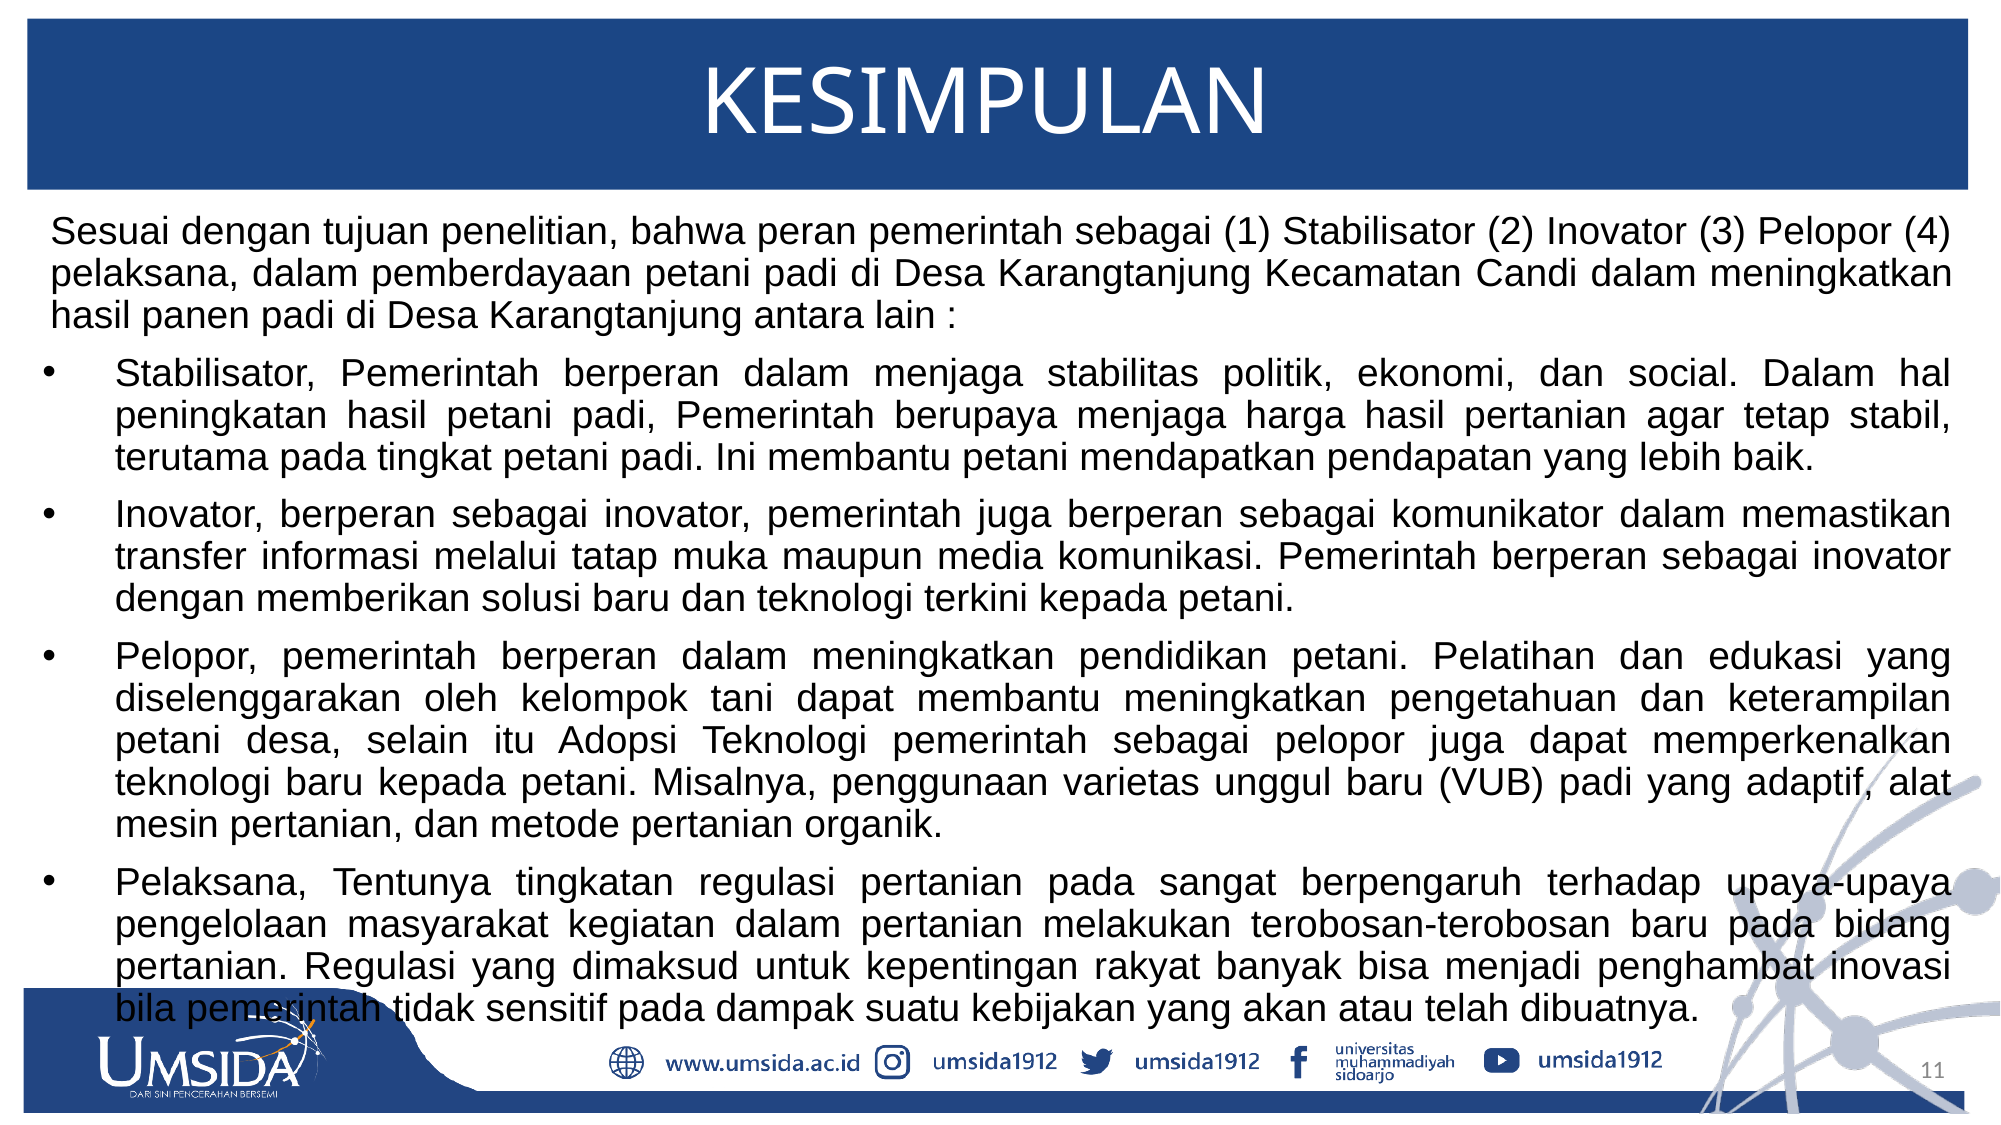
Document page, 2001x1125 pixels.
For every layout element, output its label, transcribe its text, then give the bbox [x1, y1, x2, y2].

title KESIMPULAN [27, 18, 1969, 190]
list Sesuai dengan tujuan penelitian, bahwa peran pemerintah sebagai (1) Stabilisator (2) Inovator (3) Pelopor (4) pelaksana, dalam pemberdayaan petani padi di Desa Karangtanjung Kecamatan Candi dalam meningkatkan hasil panen padi di Desa Karangtanjung antara lain : Stabilisator, Pemerintah berperan dalam menjaga stabilitas politik, ekonomi, dan social. Dalam hal peningkatan hasil petani padi, Pemerintah berupaya menjaga harga hasil pertanian agar tetap stabil, terutama pada tingkat petani padi. Ini membantu petani mendapatkan pendapatan yang lebih baik. Inovator, berperan sebagai inovator, pemerintah juga berperan sebagai komunikator dalam memastikan transfer informasi melalui tatap muka maupun media komunikasi. Pemerintah berperan sebagai inovator dengan memberikan solusi baru dan teknologi terkini kepada petani. Pelopor, pemerintah berperan dalam meningkatkan pendidikan petani. Pelatihan dan edukasi yang diselenggarakan oleh kelompok tani dapat membantu meningkatkan pengetahuan dan keterampilan petani desa, selain itu Adopsi Teknologi pemerintah sebagai pelopor juga dapat memperkenalkan teknologi baru kepada petani. Misalnya, penggunaan varietas unggul baru (VUB) padi yang adaptif, alat mesin pertanian, dan metode pertanian organik. Pelaksana, Tentunya tingkatan regulasi pertanian pada sangat berpengaruh terhadap upaya-upaya pengelolaan masyarakat kegiatan dalam pertanian melakukan terobosan-terobosan baru pada bidang pertanian. Regulasi yang dimaksud untuk kepentingan rakyat banyak bisa menjadi penghambat inovasi bila pemerintah tidak sensitif pada dampak suatu kebijakan yang akan atau telah dibuatnya. [27, 203, 1969, 1039]
picture [23, 51, 2001, 1114]
